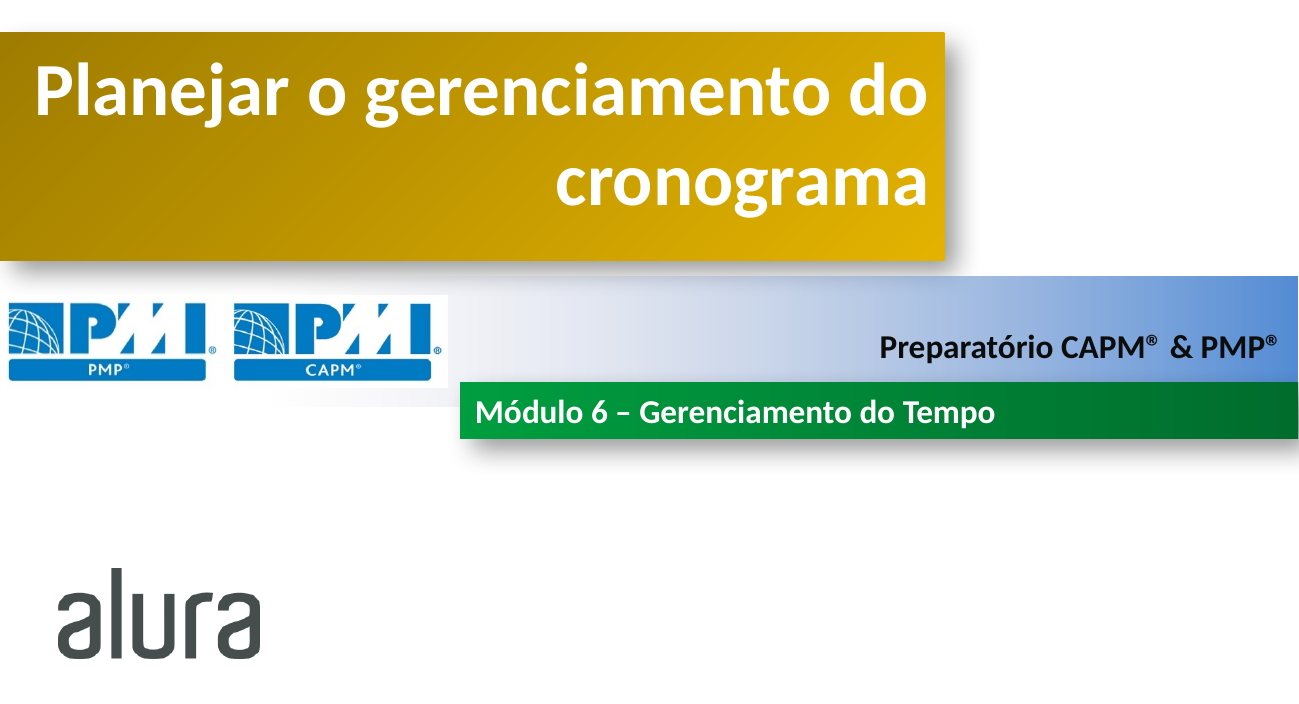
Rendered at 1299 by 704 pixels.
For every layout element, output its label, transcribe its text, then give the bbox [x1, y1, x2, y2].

picture [58, 568, 260, 660]
text_box [270, 374, 1298, 407]
text_box Módulo 6 – Gerenciamento do Tempo [460, 382, 1299, 439]
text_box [0, 294, 449, 390]
text_box Preparatório CAPM® & PMP® [452, 317, 1298, 374]
text_box [270, 276, 1298, 317]
text_box Planejar o gerenciamento do cronograma [0, 32, 945, 261]
